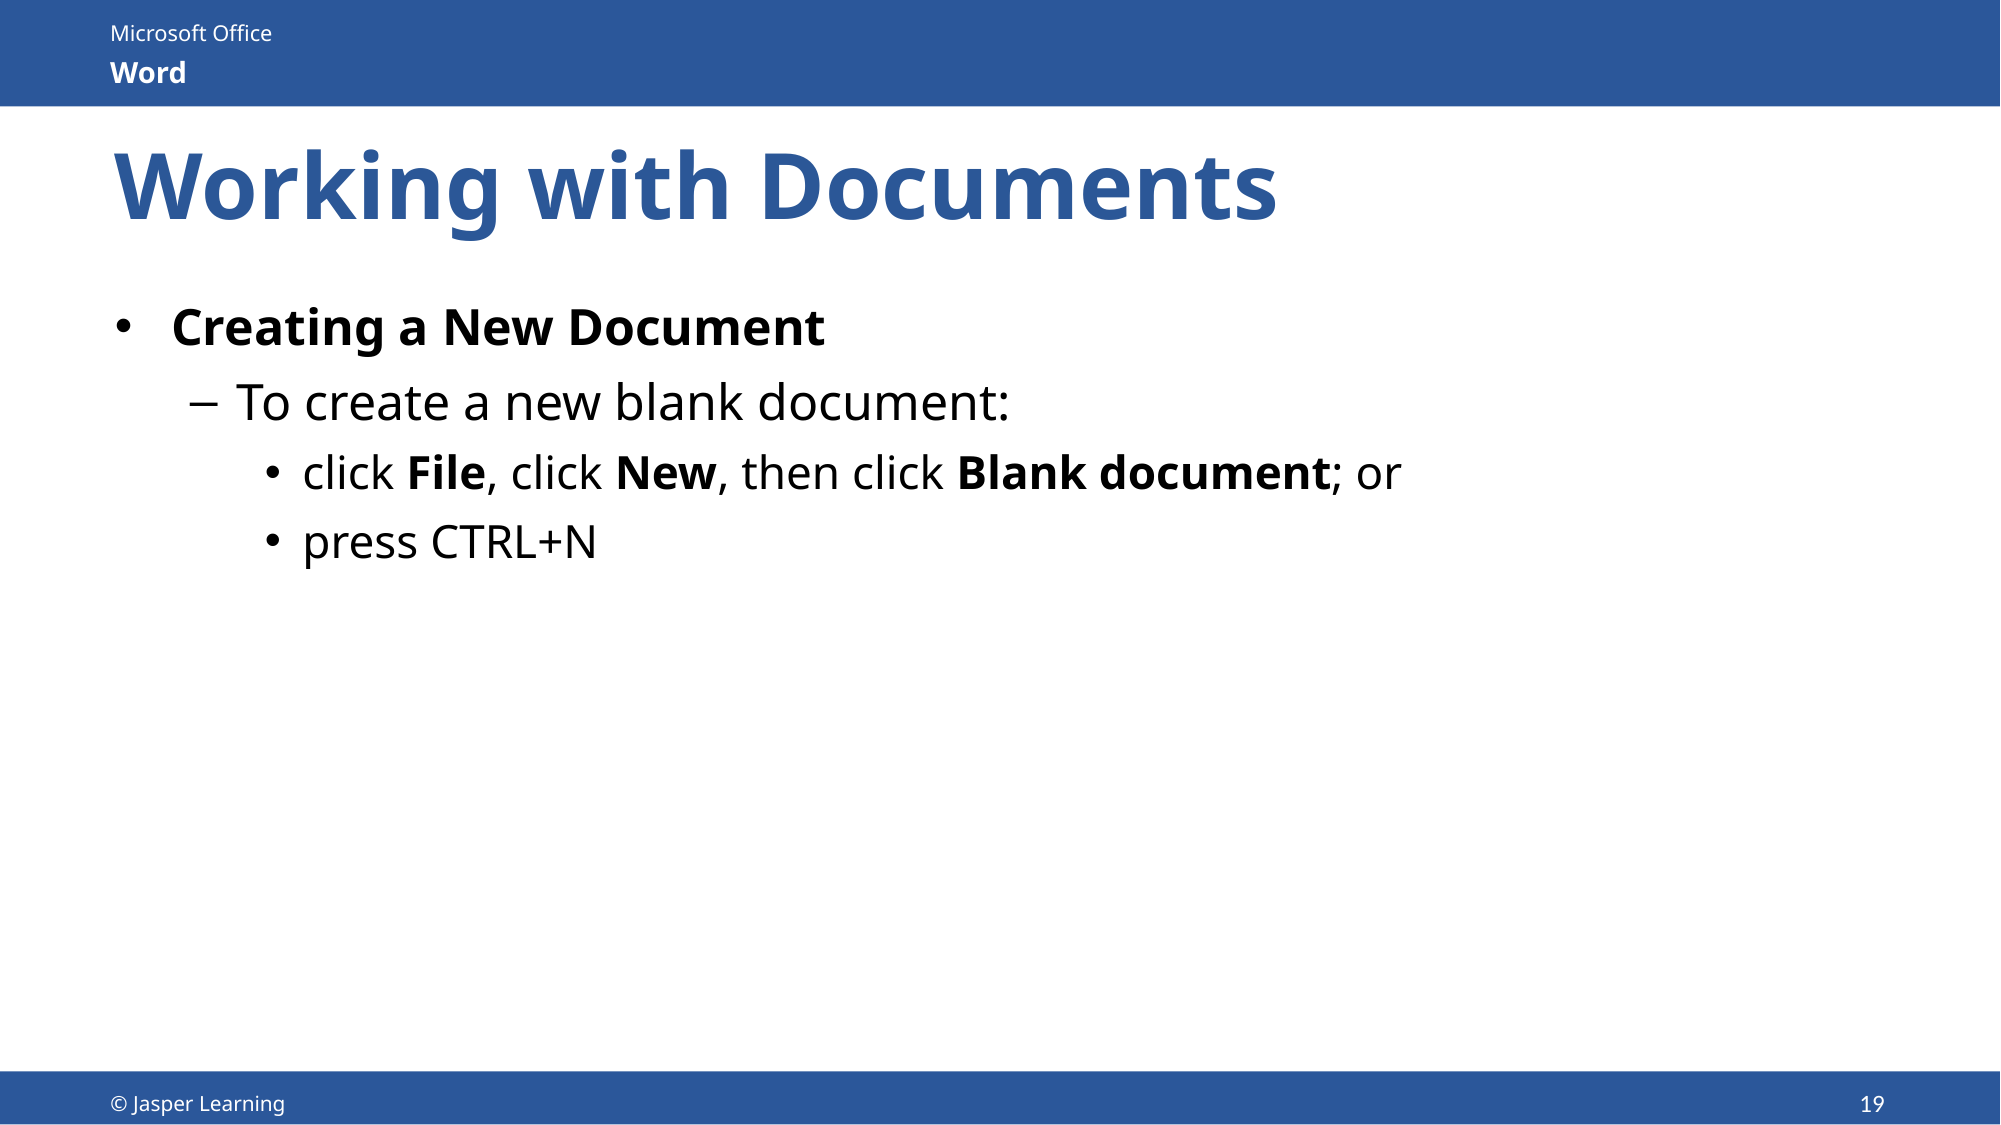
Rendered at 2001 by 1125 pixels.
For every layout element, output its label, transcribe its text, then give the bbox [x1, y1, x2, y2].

title Working with Documents [99, 118, 1866, 248]
slide_number 19 [1433, 1073, 1900, 1125]
footer © Jasper Learning [95, 1073, 729, 1125]
list Creating a New Document To create a new blank document: click File, click New, then click Blank document; or press CTRL+N [99, 283, 1900, 1026]
